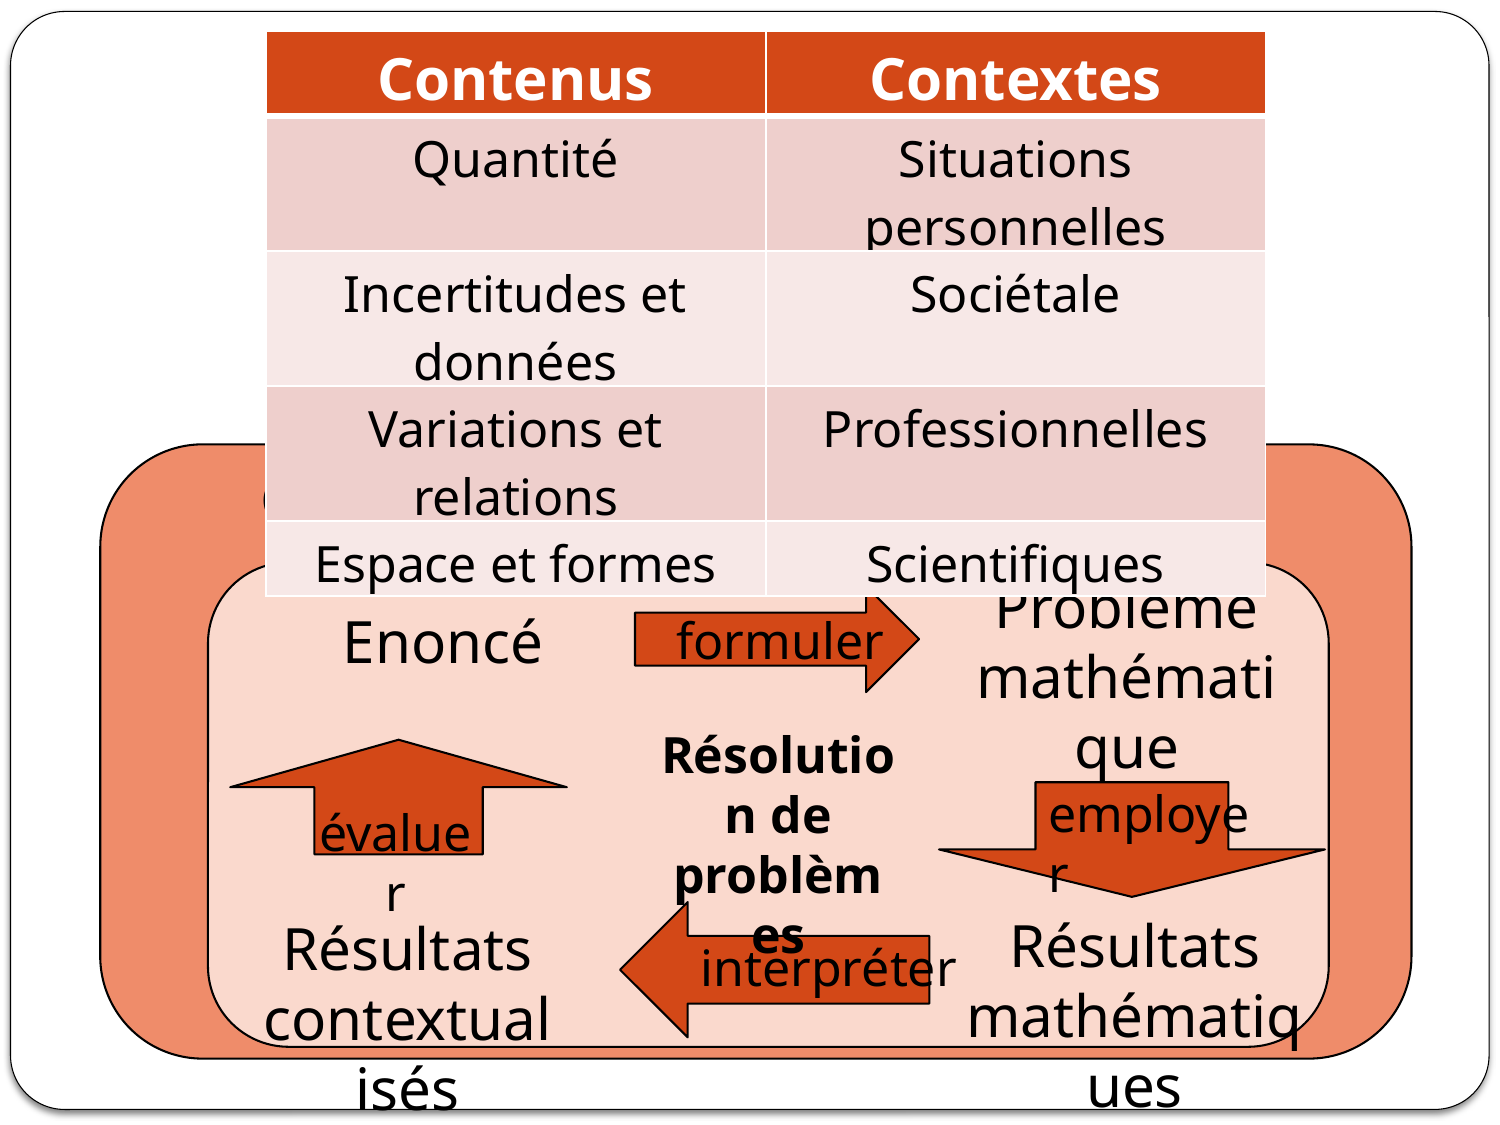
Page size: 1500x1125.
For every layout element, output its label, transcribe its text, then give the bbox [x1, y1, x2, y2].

table_header Contextes [767, 32, 1265, 113]
table_cell Quantité [267, 119, 765, 250]
table_cell Situations personnelles [767, 119, 1265, 250]
table_cell Professionnelles [767, 387, 1265, 442]
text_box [619, 901, 1046, 1038]
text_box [634, 585, 946, 693]
table_header Contenus [267, 32, 765, 113]
table_cell Variations et relations [267, 387, 765, 442]
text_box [938, 774, 1326, 898]
table_cell Sociétale [767, 252, 1265, 385]
table_cell Incertitudes et données [267, 252, 765, 385]
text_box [100, 444, 1412, 1059]
text_box Résultats mathématiques [938, 1068, 1331, 1125]
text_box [229, 739, 568, 870]
text_box Résultats contextualisés [242, 1068, 573, 1125]
